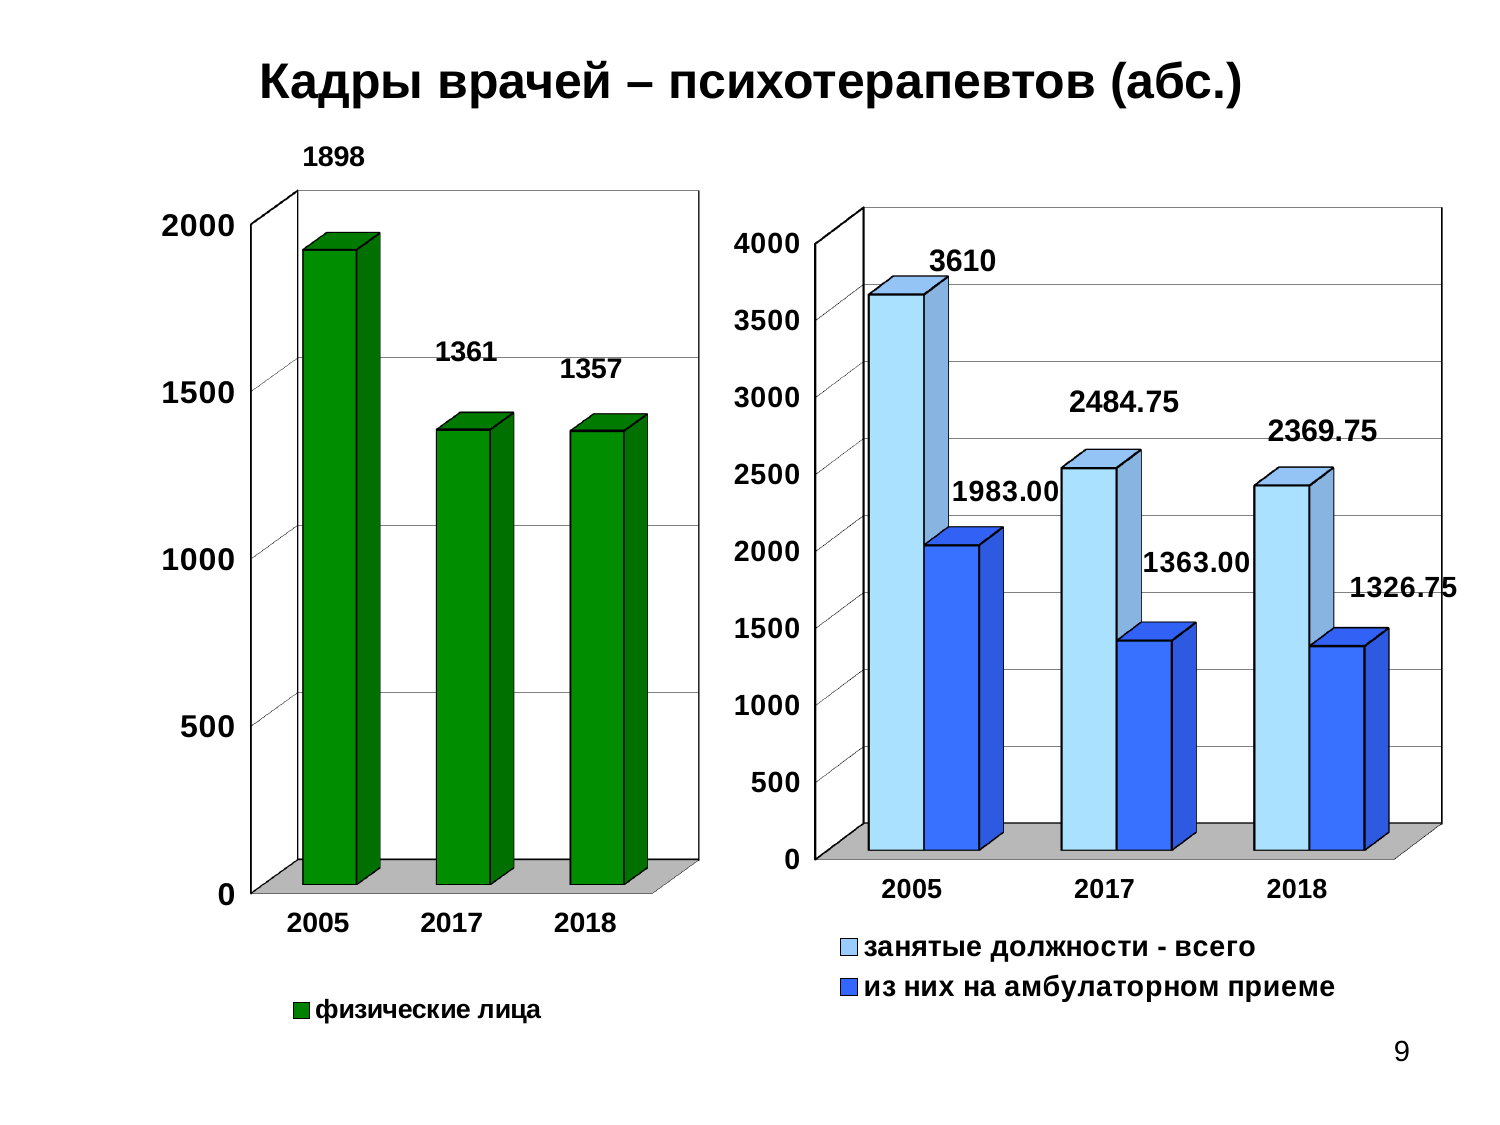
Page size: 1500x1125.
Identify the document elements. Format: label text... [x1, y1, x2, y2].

chart [145, 141, 706, 1062]
title Кадры врачей – психотерапевтов (абс.) [76, 42, 1428, 116]
chart [712, 148, 1459, 1041]
slide_number 9 [1074, 1049, 1425, 1103]
